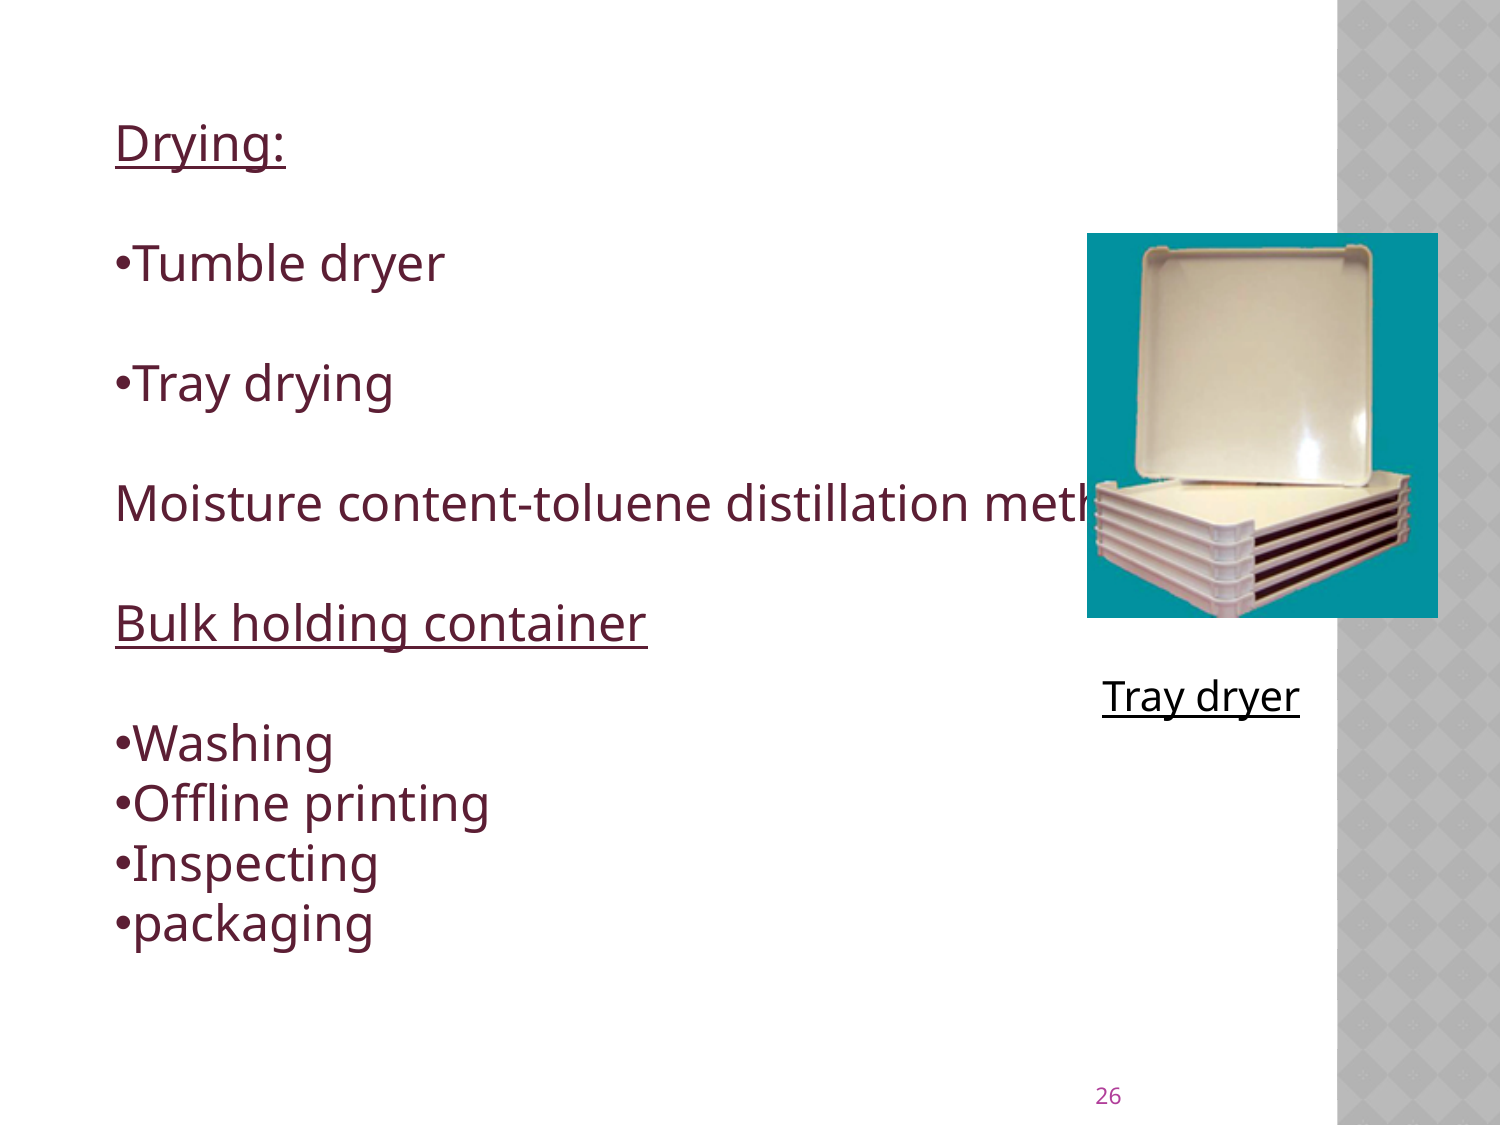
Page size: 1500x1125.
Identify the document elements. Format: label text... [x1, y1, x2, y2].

picture [1087, 233, 1438, 618]
slide_number 26 [1025, 1075, 1122, 1113]
text_box Drying: Tumble dryer Tray drying Moisture content-toluene distillation method Bulk holding container Washing Offline printing Inspecting packaging [99, 104, 1238, 1005]
text_box Tray dryer [1087, 662, 1425, 728]
